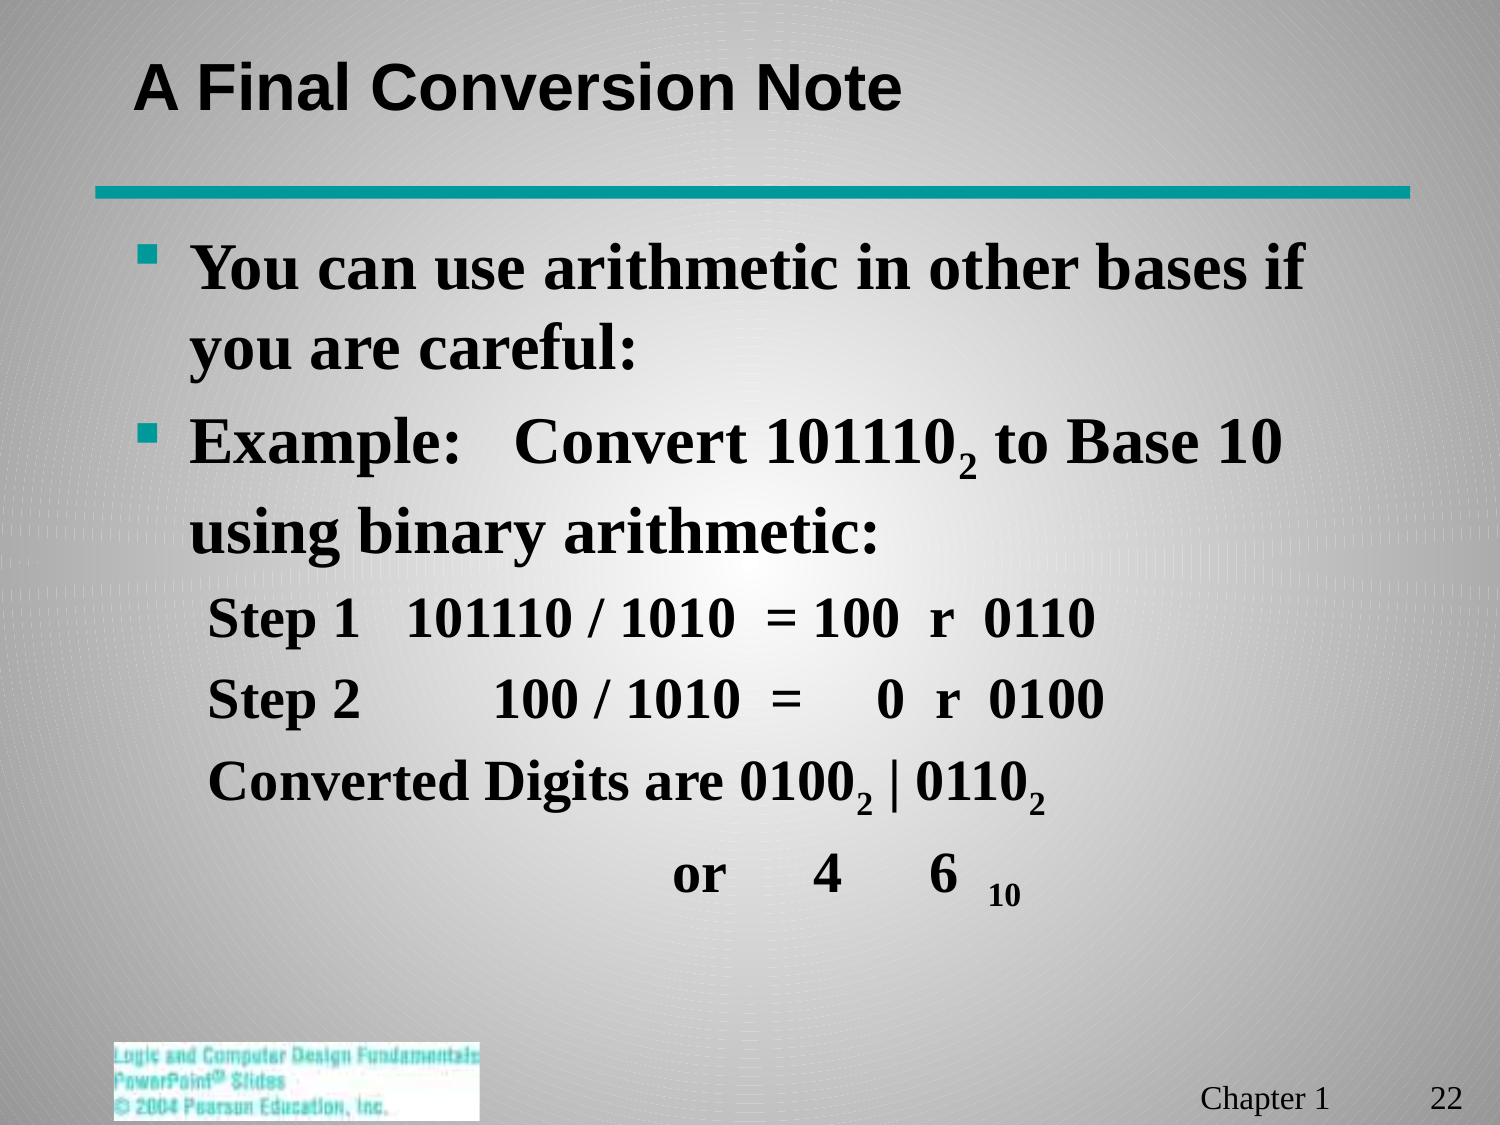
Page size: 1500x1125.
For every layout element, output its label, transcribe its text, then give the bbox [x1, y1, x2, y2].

list You can use arithmetic in other bases if you are careful: Example: Convert 1011102 to Base 10 using binary arithmetic: Step 1 101110 / 1010 = 100 r 0110 Step 2 100 / 1010 = 0 r 0100 Converted Digits are 01002 | 01102 or 4 6 10 [117, 215, 1394, 1041]
slide_number Chapter 1 22 [1185, 1068, 1500, 1125]
picture [113, 1042, 480, 1121]
title A Final Conversion Note [117, 0, 1393, 168]
